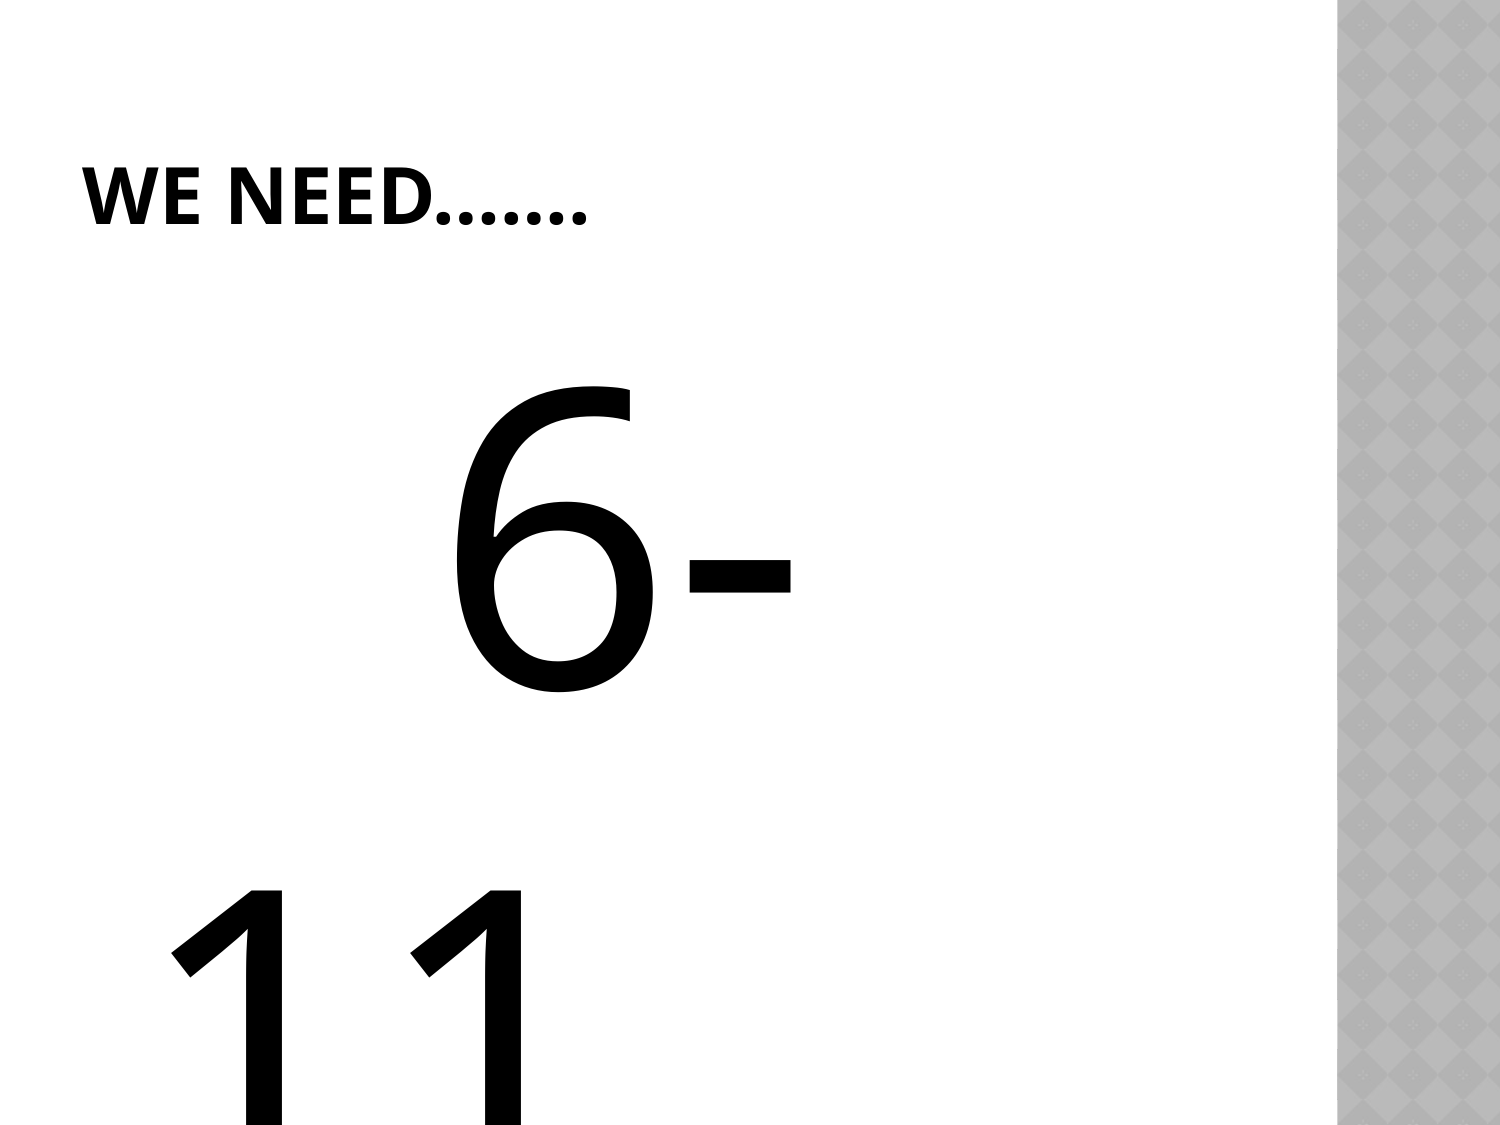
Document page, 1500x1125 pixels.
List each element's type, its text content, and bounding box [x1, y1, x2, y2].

list 6-11 Servings of Grain, Cereal and Bread! [75, 264, 1263, 1059]
title We need……. [75, 52, 1263, 240]
